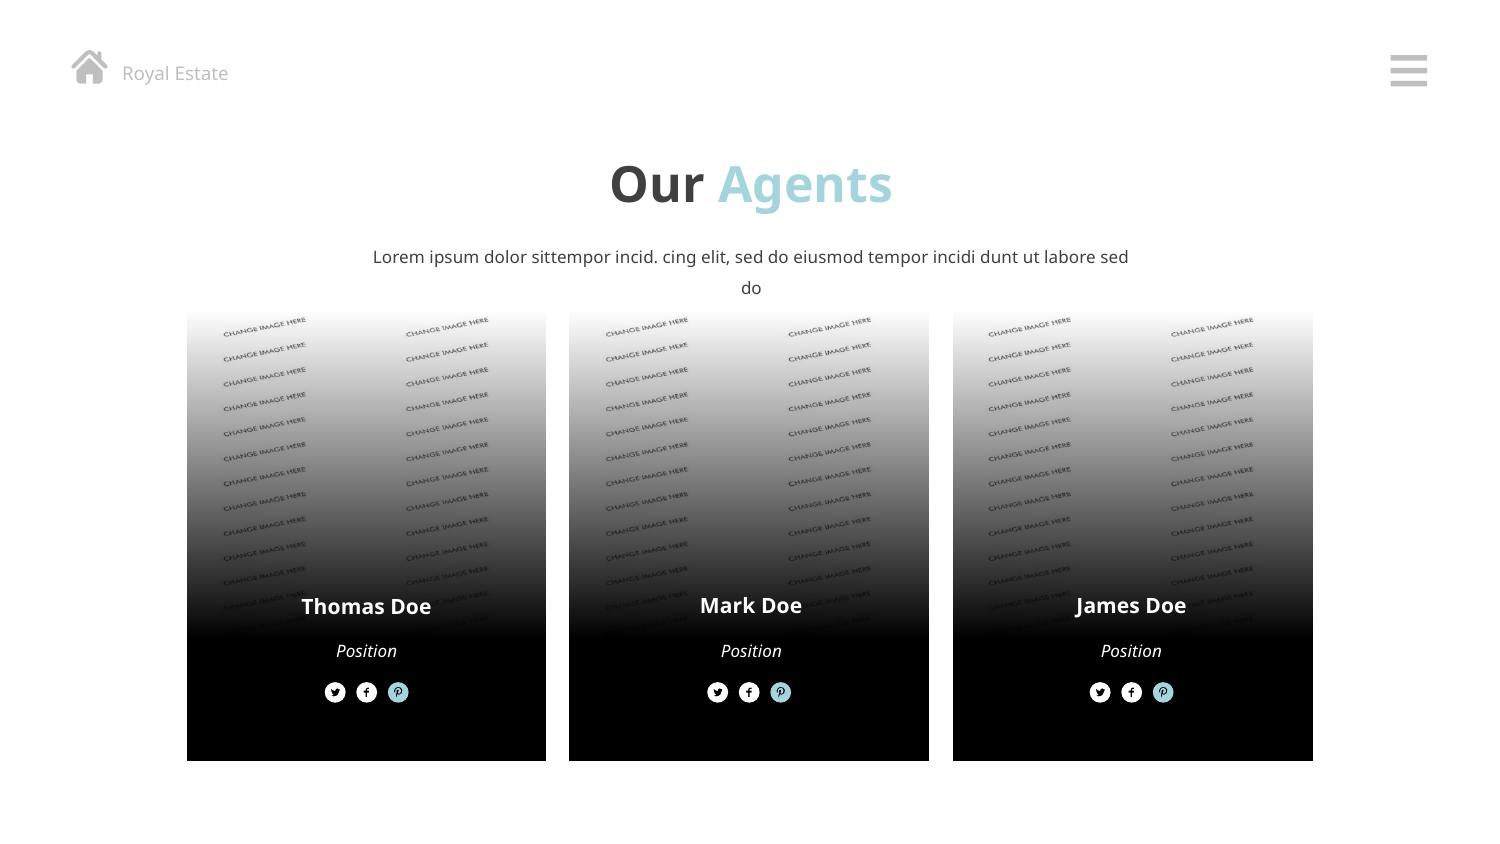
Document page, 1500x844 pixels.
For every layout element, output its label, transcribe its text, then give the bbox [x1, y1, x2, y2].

text_box Our Agents [456, 152, 1047, 213]
picture [187, 310, 546, 761]
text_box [1089, 682, 1174, 703]
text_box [324, 682, 409, 703]
picture [952, 310, 1311, 761]
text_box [71, 49, 262, 92]
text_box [1390, 55, 1428, 87]
picture [569, 310, 929, 761]
text_box Lorem ipsum dolor sittempor incid. cing elit, sed do eiusmod tempor incidi dunt ut labore sed do [349, 228, 1154, 306]
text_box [707, 682, 792, 703]
